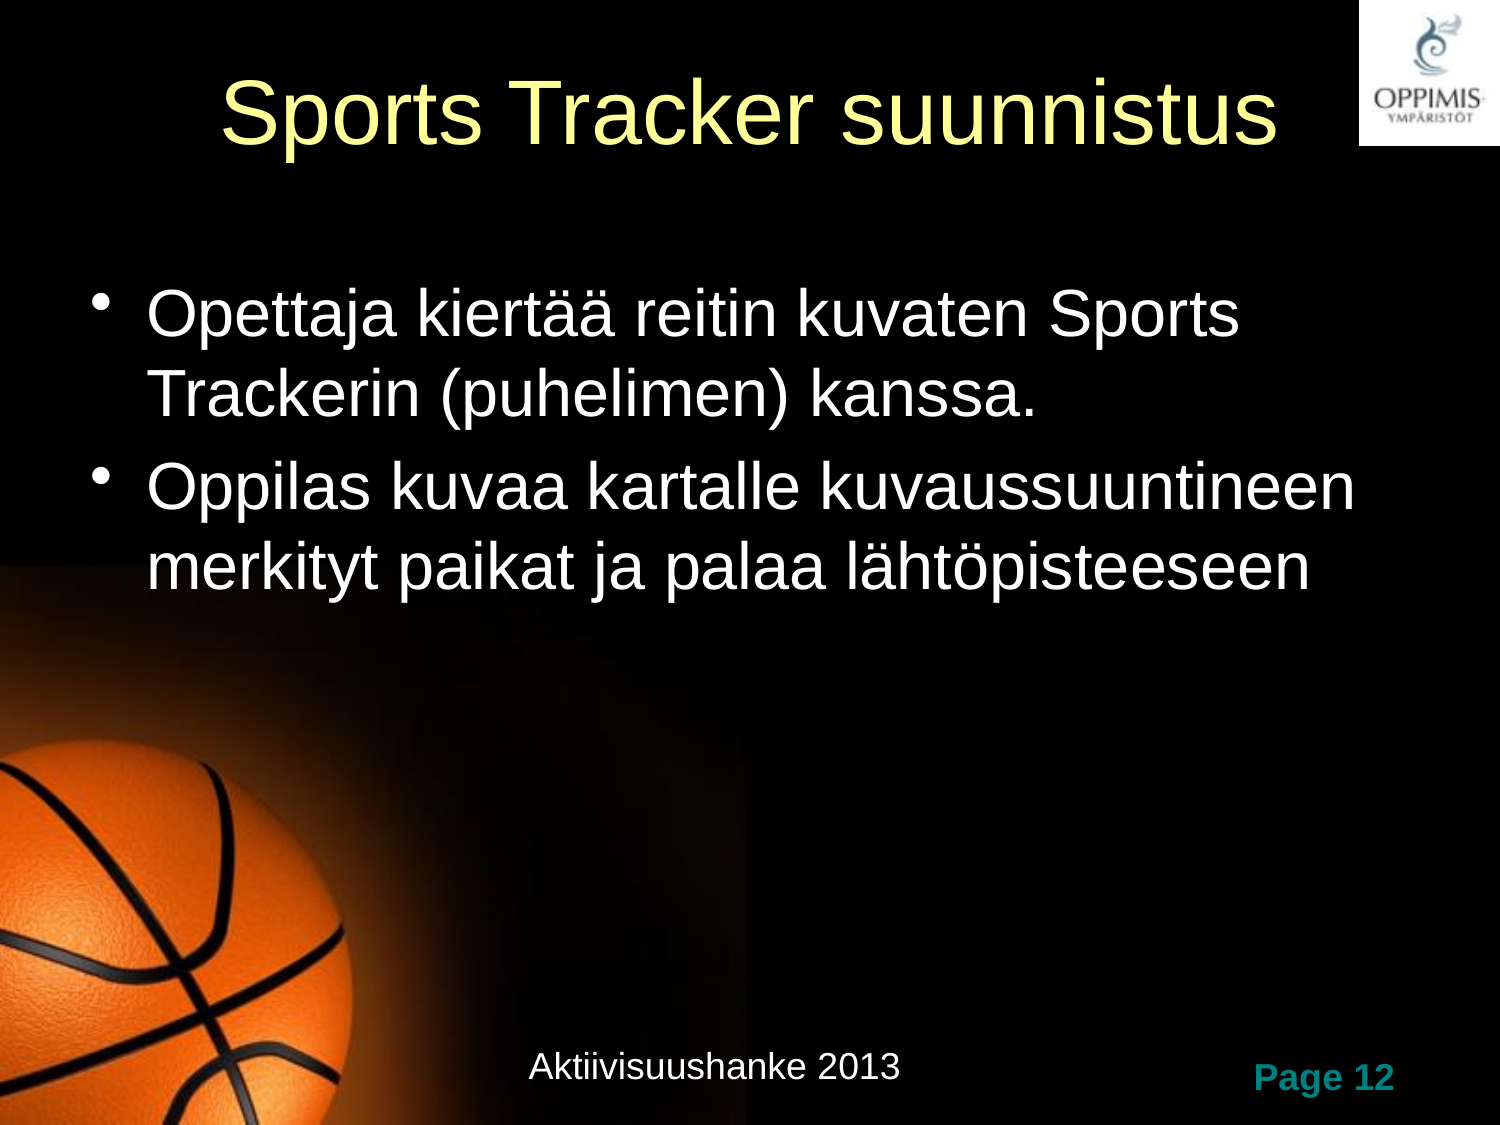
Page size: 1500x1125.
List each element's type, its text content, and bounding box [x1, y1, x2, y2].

title Sports Tracker suunnistus [75, 45, 1425, 233]
list Opettaja kiertää reitin kuvaten Sports Trackerin (puhelimen) kanssa. Oppilas kuvaa kartalle kuvaussuuntineen merkityt paikat ja palaa lähtöpisteeseen [75, 262, 1425, 1005]
footer Aktiivisuushanke 2013 [513, 1035, 989, 1095]
picture [0, 0, 1500, 1125]
